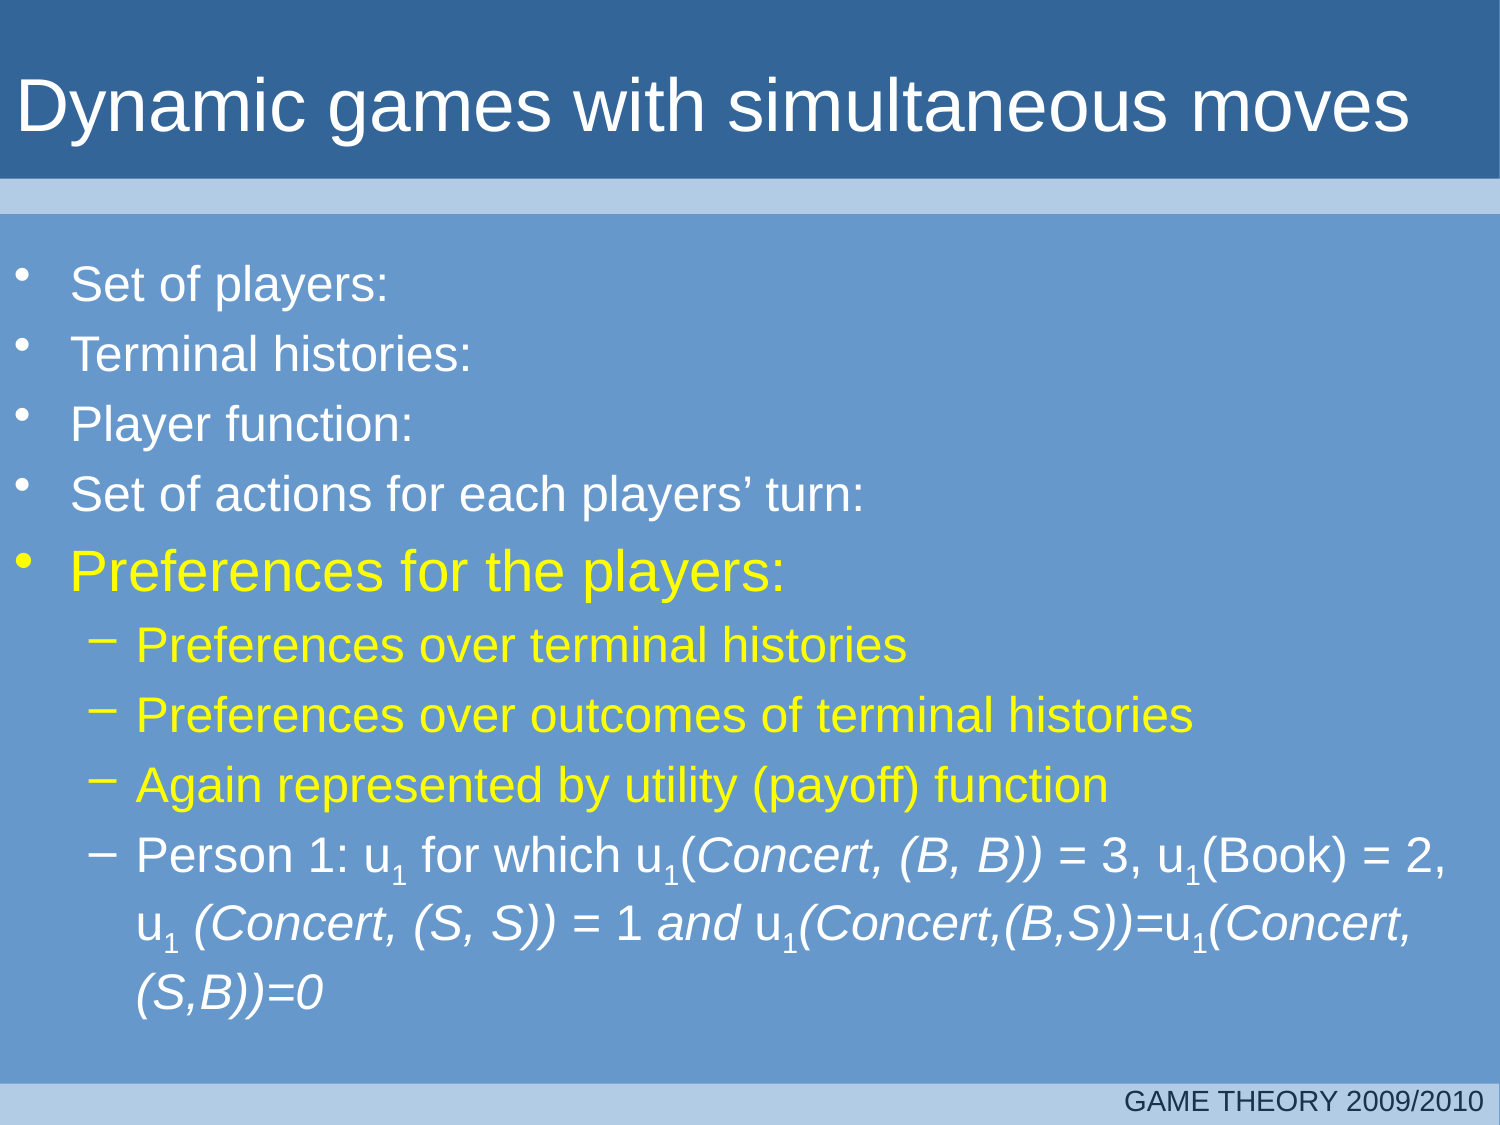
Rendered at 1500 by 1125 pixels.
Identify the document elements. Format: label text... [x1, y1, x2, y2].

text_box GAME THEORY 2009/2010 [1109, 1075, 1500, 1125]
title Dynamic games with simultaneous moves [0, 42, 1500, 162]
list Set of players: Terminal histories: Player function: Set of actions for each players’ turn: Preferences for the players: Preferences over terminal histories Preferences over outcomes of terminal histories Again represented by utility (payoff) function Person 1: u1 for which u1(Concert, (B, B)) = 3, u1(Book) = 2, u1 (Concert, (S, S)) = 1 and u1(Concert,(B,S))=u1(Concert,(S,B))=0 [0, 243, 1499, 1066]
